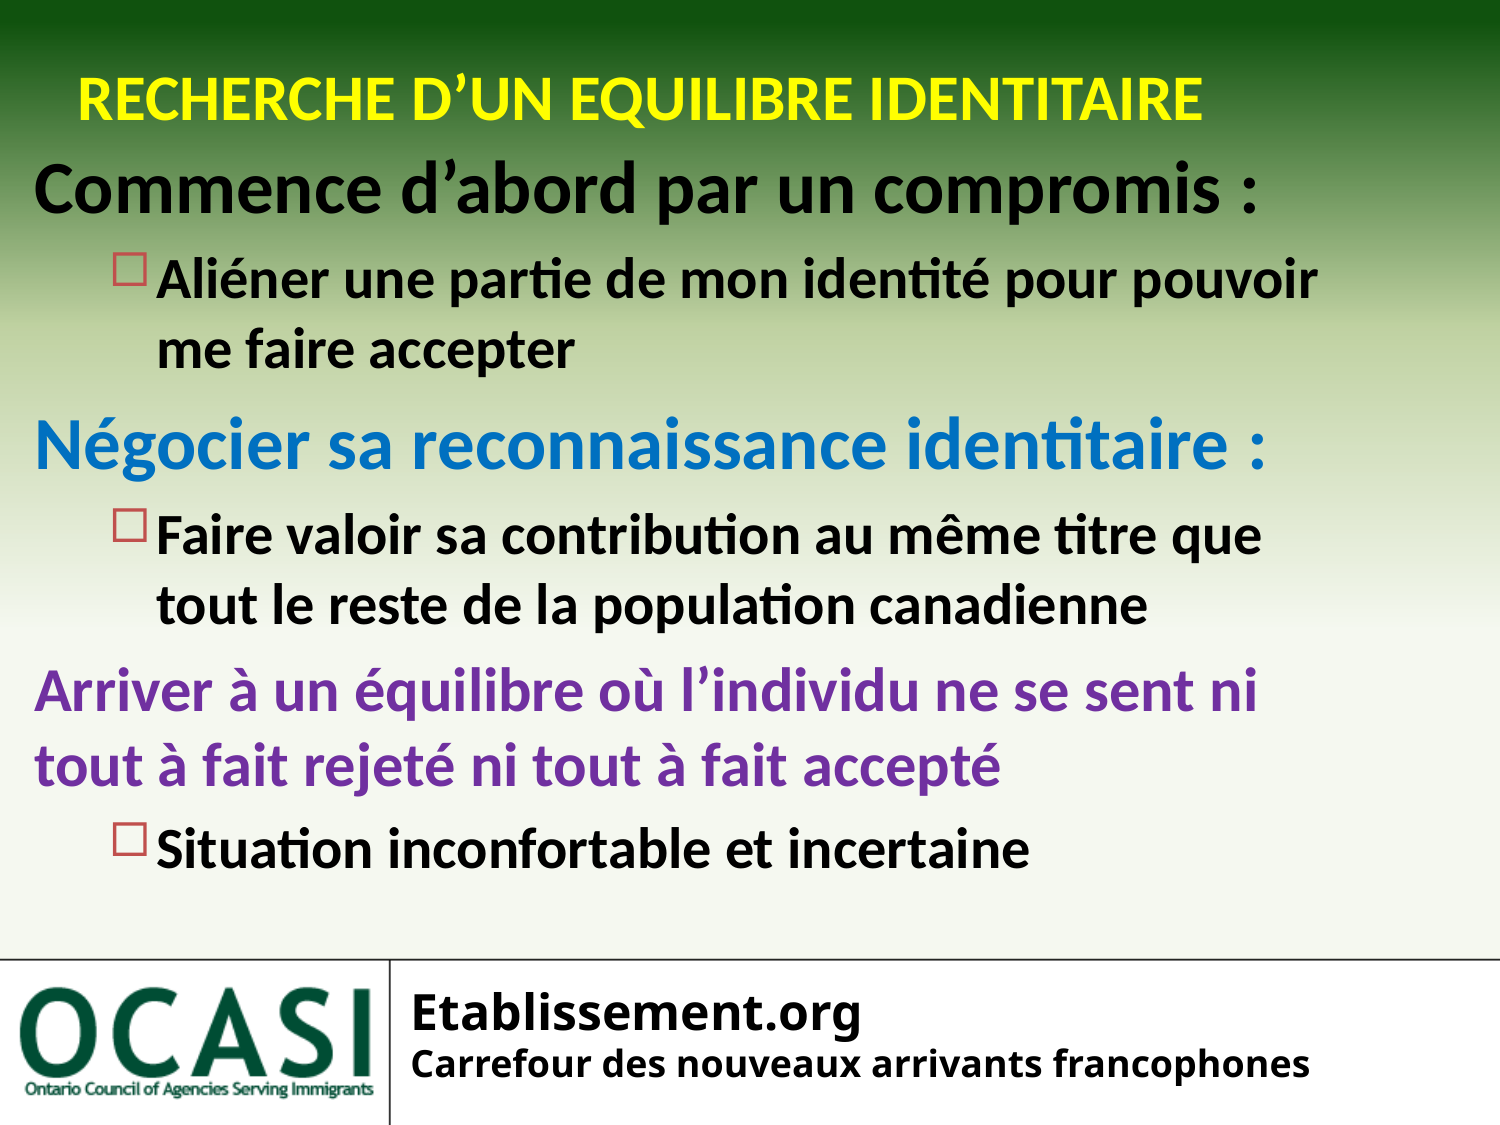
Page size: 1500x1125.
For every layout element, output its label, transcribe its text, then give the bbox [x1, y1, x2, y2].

text_box Commence d’abord par un compromis : Aliéner une partie de mon identité pour pouvoir me faire accepter Négocier sa reconnaissance identitaire : Faire valoir sa contribution au même titre que tout le reste de la population canadienne Arriver à un équilibre où l’individu ne se sent ni tout à fait rejeté ni tout à fait accepté Situation inconfortable et incertaine [19, 130, 1370, 917]
text_box Etablissement.org Carrefour des nouveaux arrivants francophones [395, 972, 1400, 1093]
text_box RECHERCHE D’UN EQUILIBRE IDENTITAIRE [19, 30, 1295, 130]
picture [0, 0, 1500, 1125]
